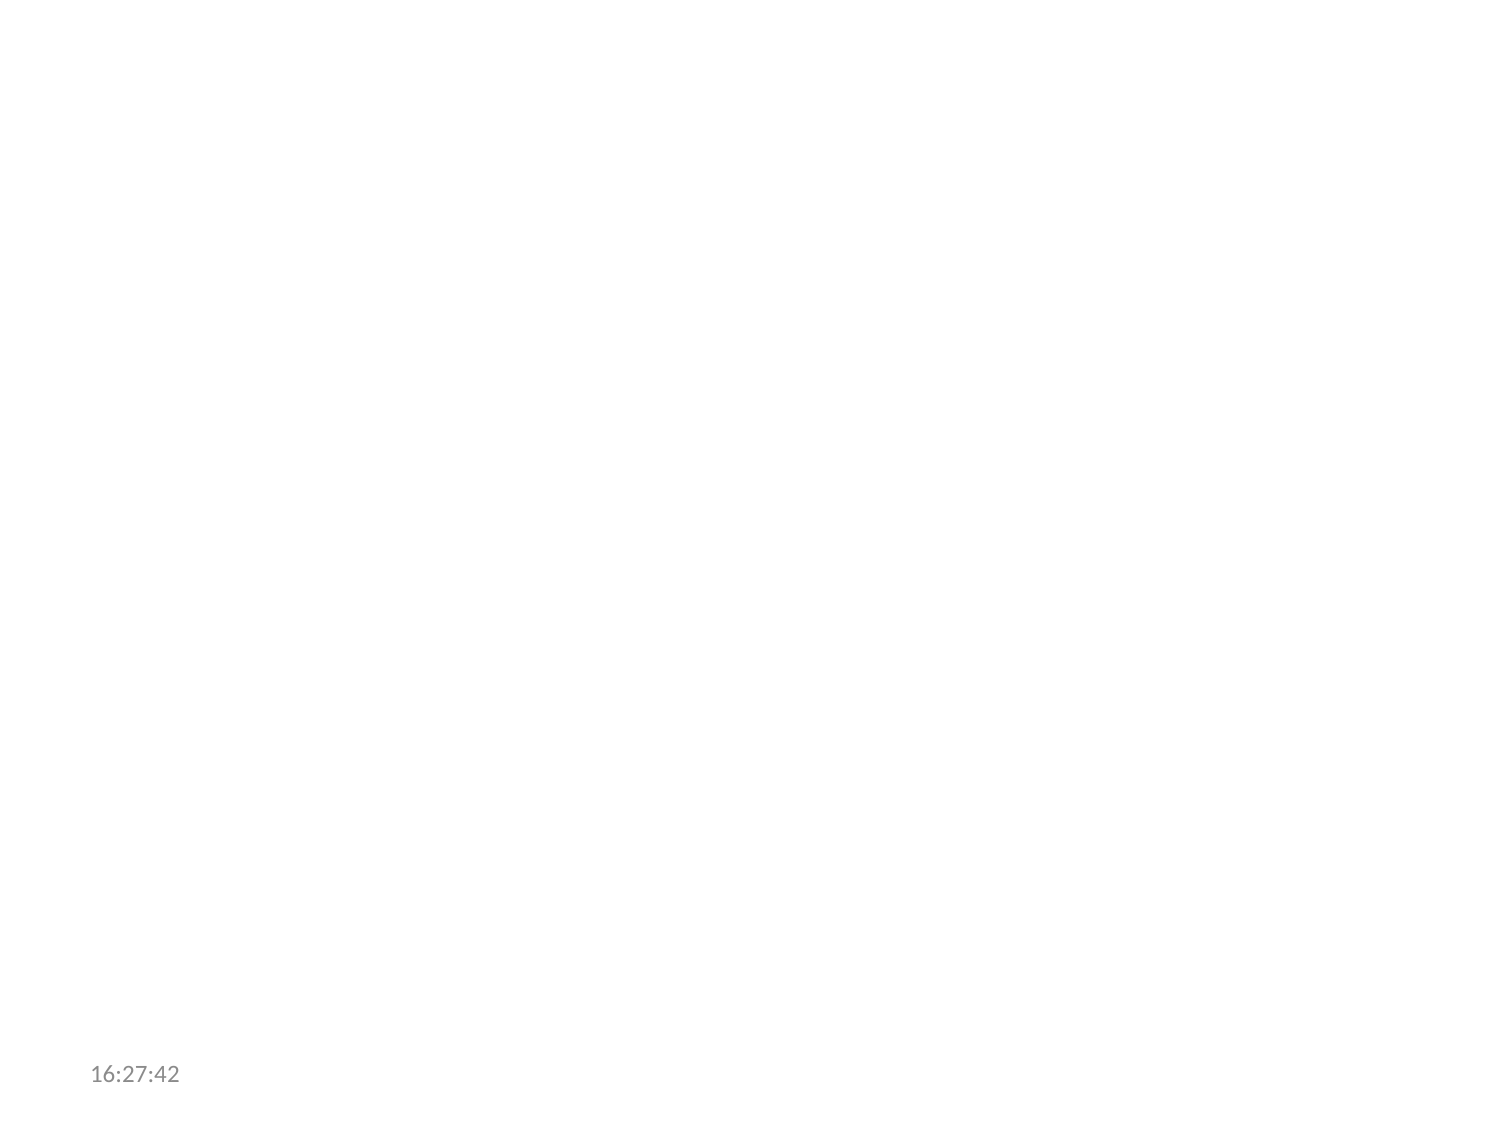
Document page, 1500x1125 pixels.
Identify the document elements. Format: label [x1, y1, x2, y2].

slide_number [75, 1042, 425, 1103]
